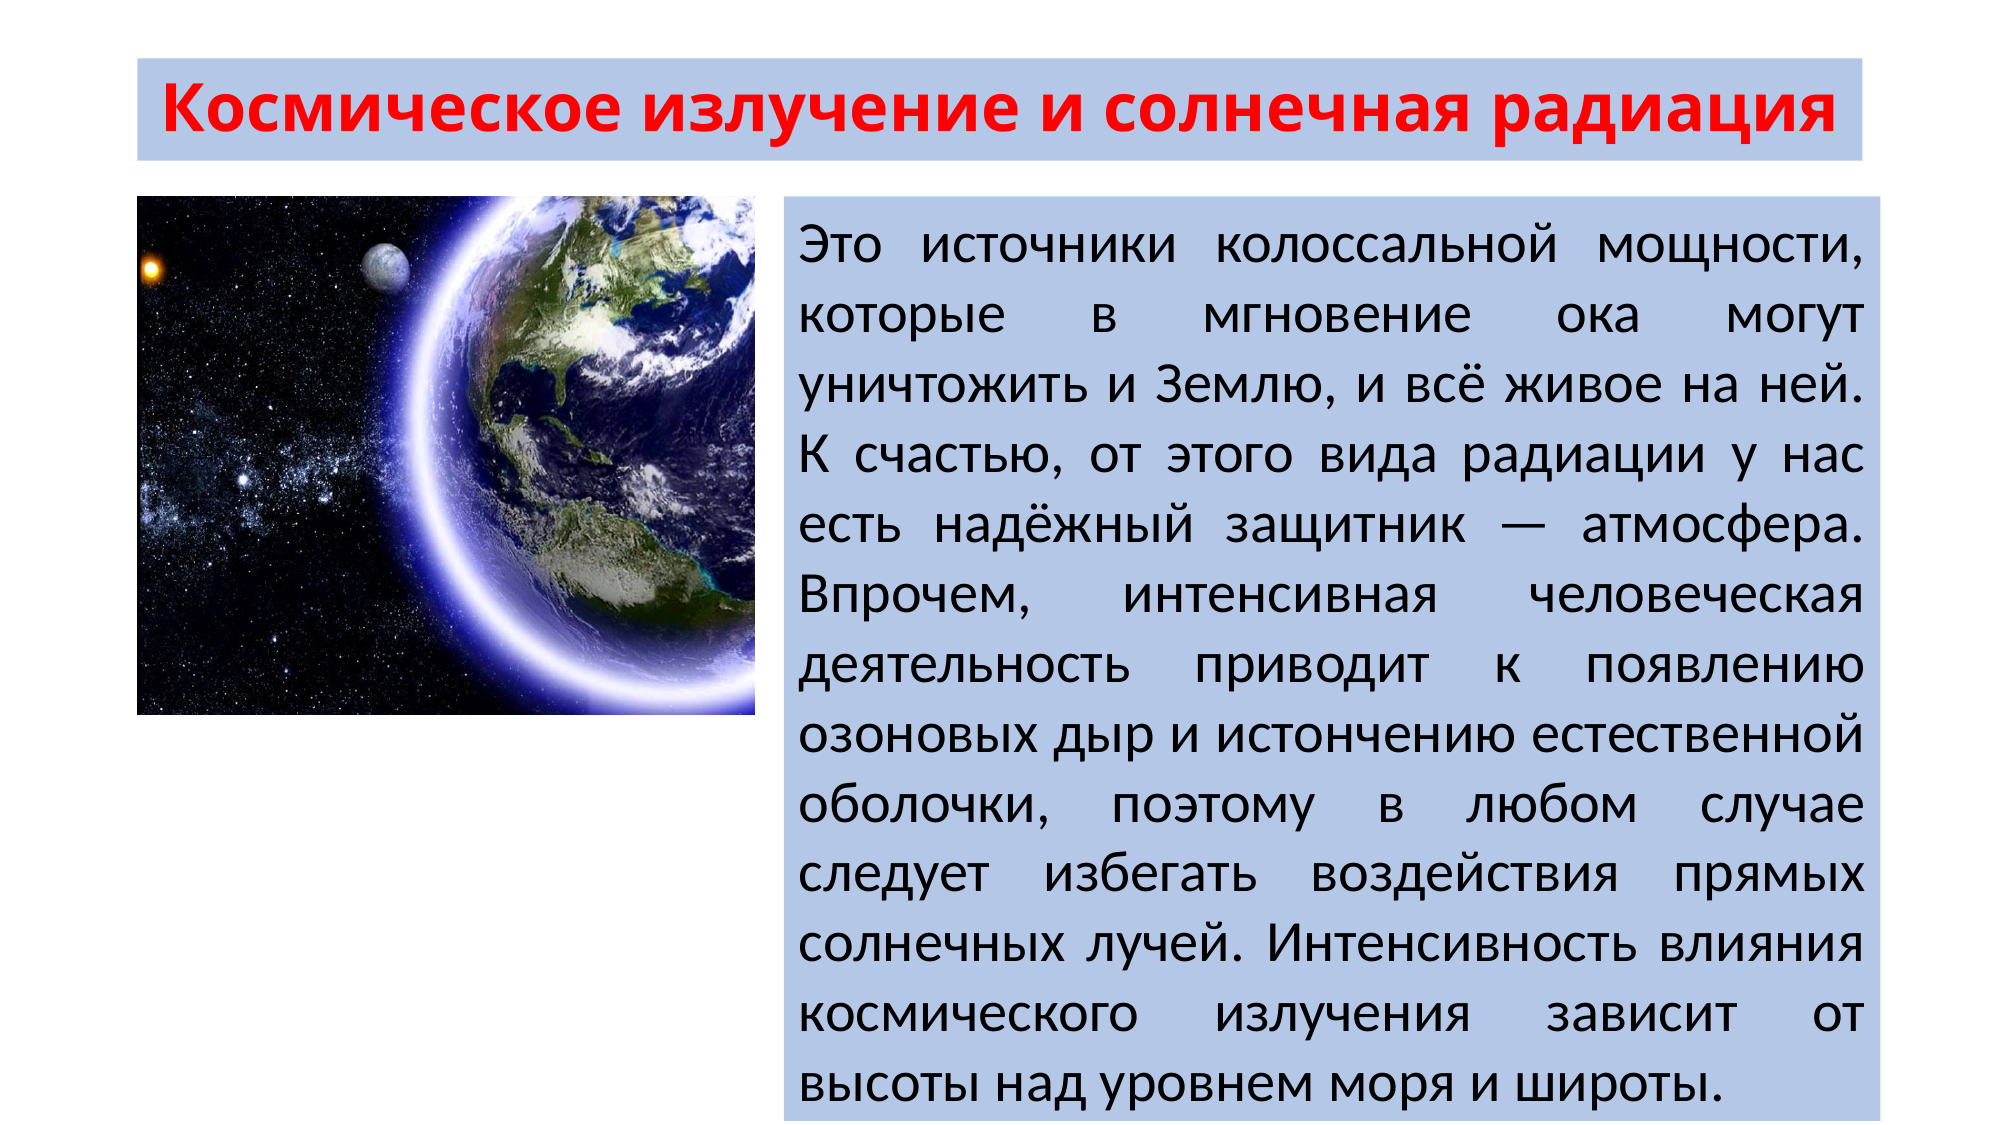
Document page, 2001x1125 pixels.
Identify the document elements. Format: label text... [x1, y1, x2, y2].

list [137, 196, 755, 715]
title Космическое излучение и солнечная радиация [137, 58, 1863, 161]
text_box Это источники колоссальной мощности, которые в мгновение ока могут уничтожить и Землю, и всё живое на ней. К счастью, от этого вида радиации у нас есть надёжный защитник — атмосфера. Впрочем, интенсивная человеческая деятельность приводит к появлению озоновых дыр и истончению естественной оболочки, поэтому в любом случае следует избегать воздействия прямых солнечных лучей. Интенсивность влияния космического излучения зависит от высоты над уровнем моря и широты. [783, 196, 1881, 1121]
